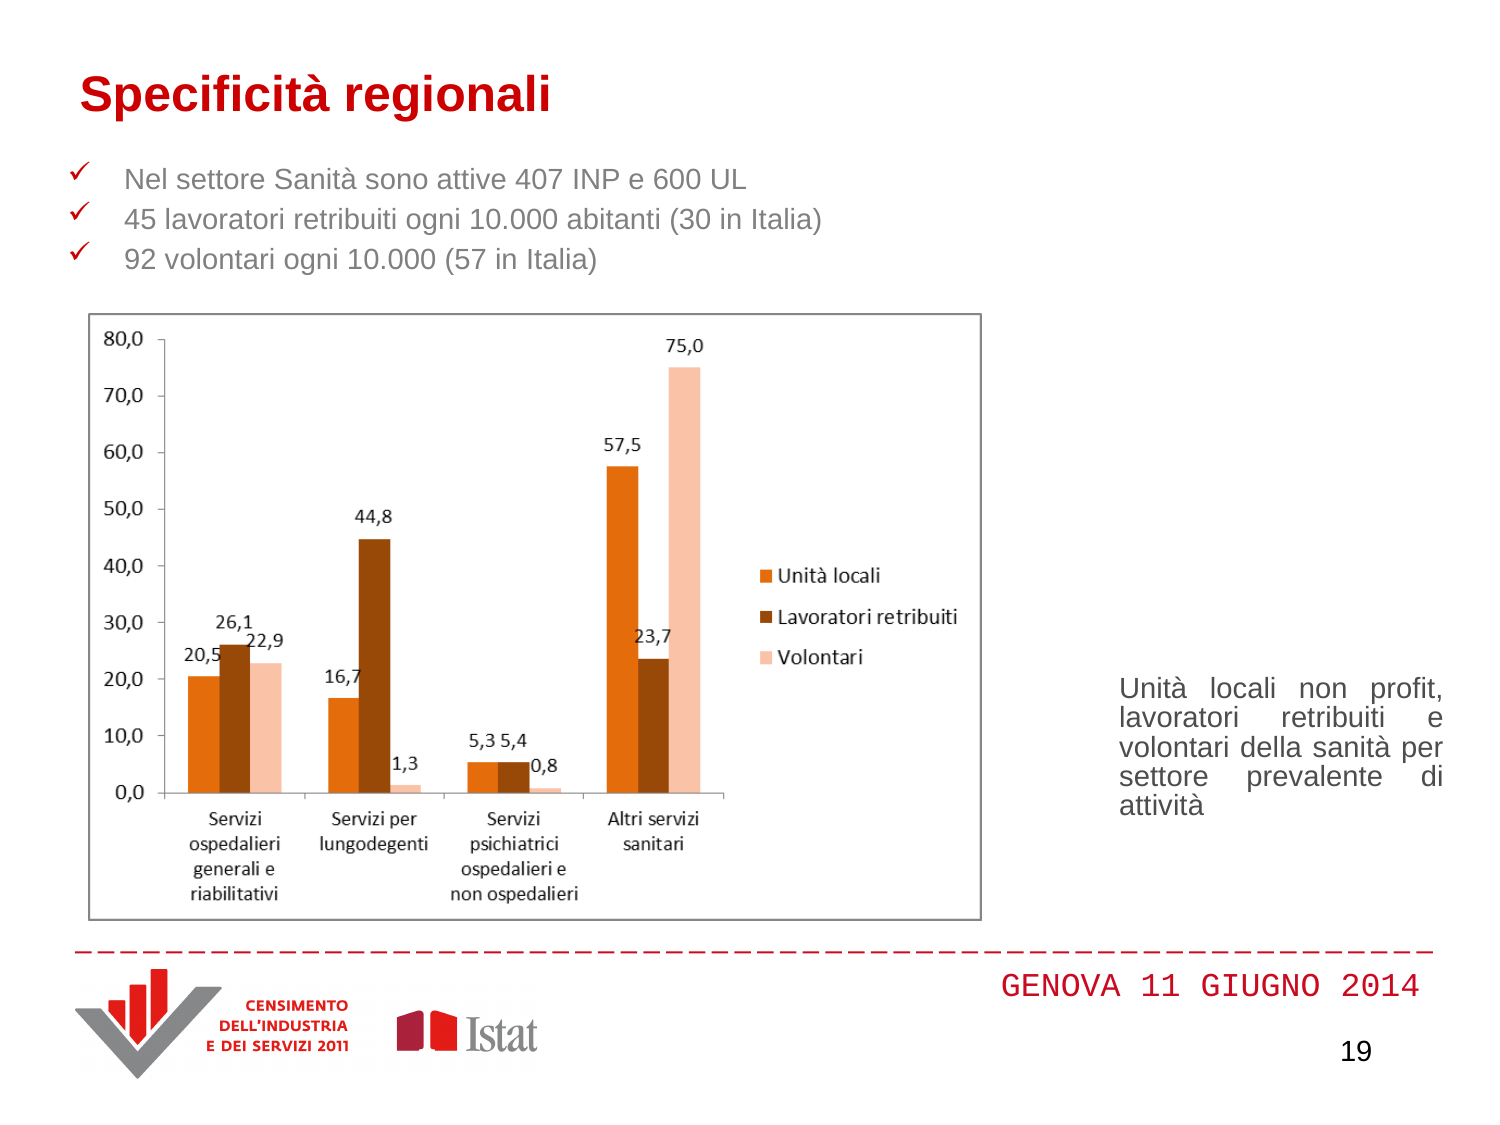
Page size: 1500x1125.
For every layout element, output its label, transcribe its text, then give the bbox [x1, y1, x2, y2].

text_box Specificità regionali [64, 54, 815, 130]
text_box [76, 603, 83, 733]
slide_number 19 [1074, 1025, 1388, 1100]
picture [75, 969, 538, 1082]
picture [88, 313, 982, 921]
text_box Nel settore Sanità sono attive 407 INP e 600 UL 45 lavoratori retribuiti ogni 10.000 abitanti (30 in Italia) 92 volontari ogni 10.000 (57 in Italia) [53, 147, 916, 283]
text_box Unità locali non profit, lavoratori retribuiti e volontari della sanità per settore prevalente di attività [1104, 667, 1459, 829]
